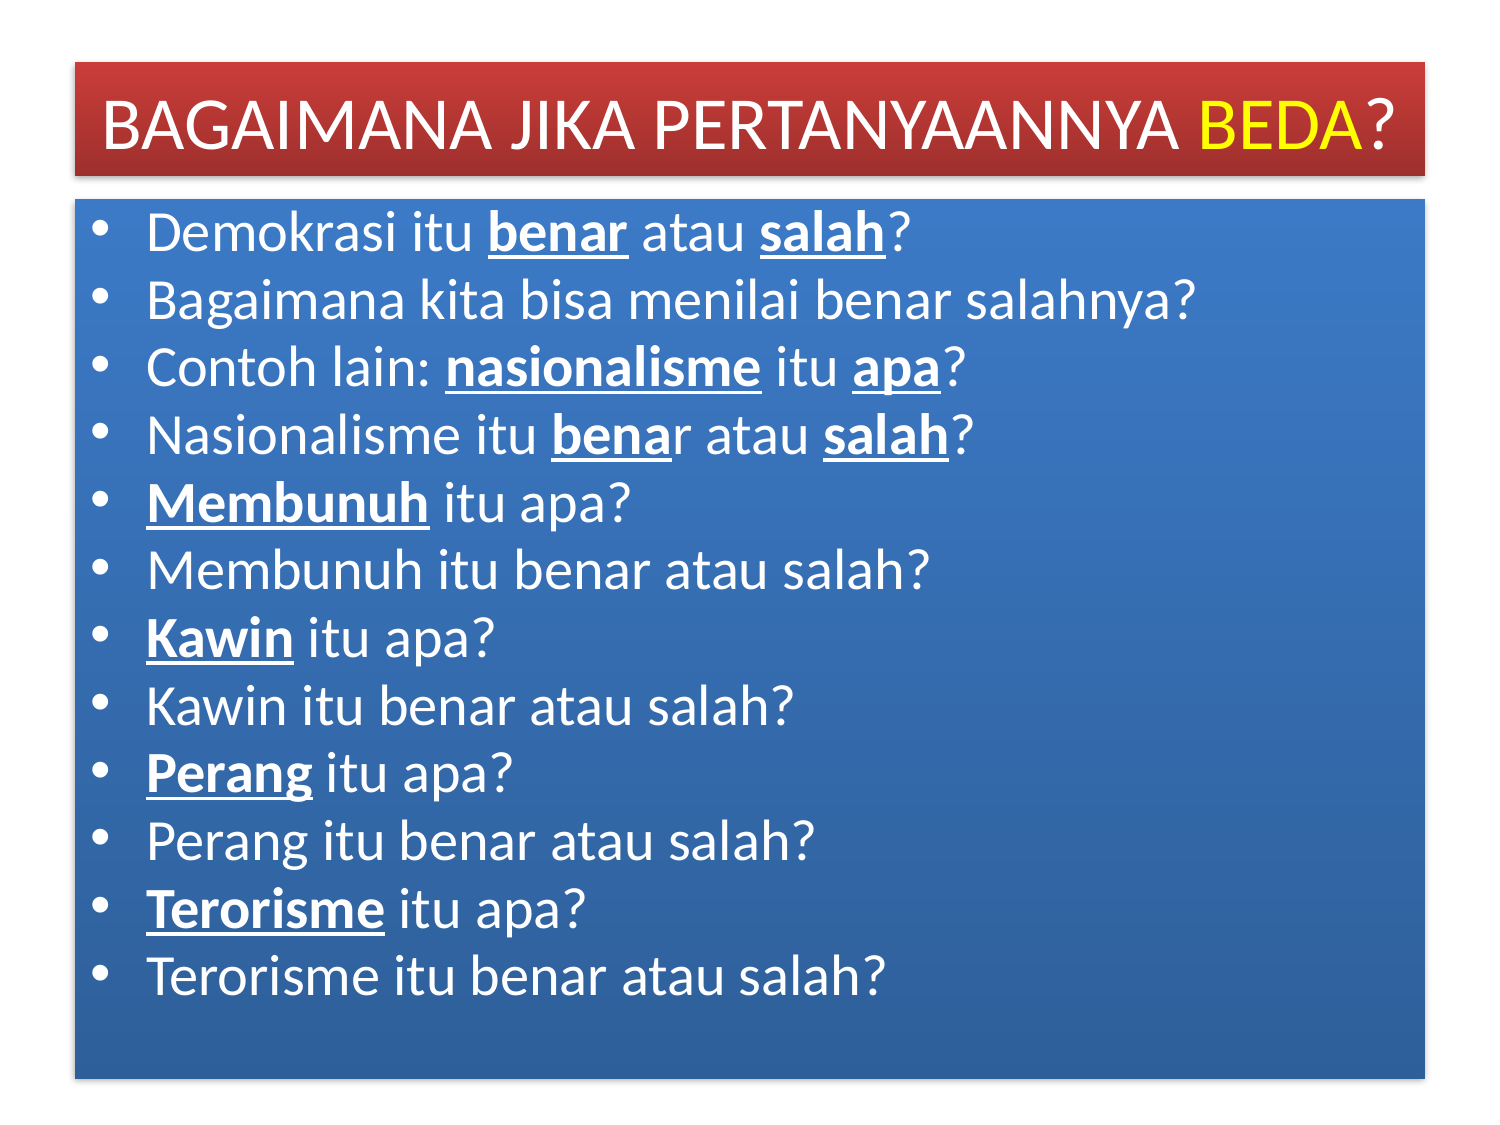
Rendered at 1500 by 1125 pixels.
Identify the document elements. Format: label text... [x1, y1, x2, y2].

title BAGAIMANA JIKA PERTANYAANNYA BEDA? [75, 62, 1425, 176]
list Demokrasi itu benar atau salah? Bagaimana kita bisa menilai benar salahnya? Contoh lain: nasionalisme itu apa? Nasionalisme itu benar atau salah? Membunuh itu apa? Membunuh itu benar atau salah? Kawin itu apa? Kawin itu benar atau salah? Perang itu apa? Perang itu benar atau salah? Terorisme itu apa? Terorisme itu benar atau salah? [75, 199, 1425, 1079]
